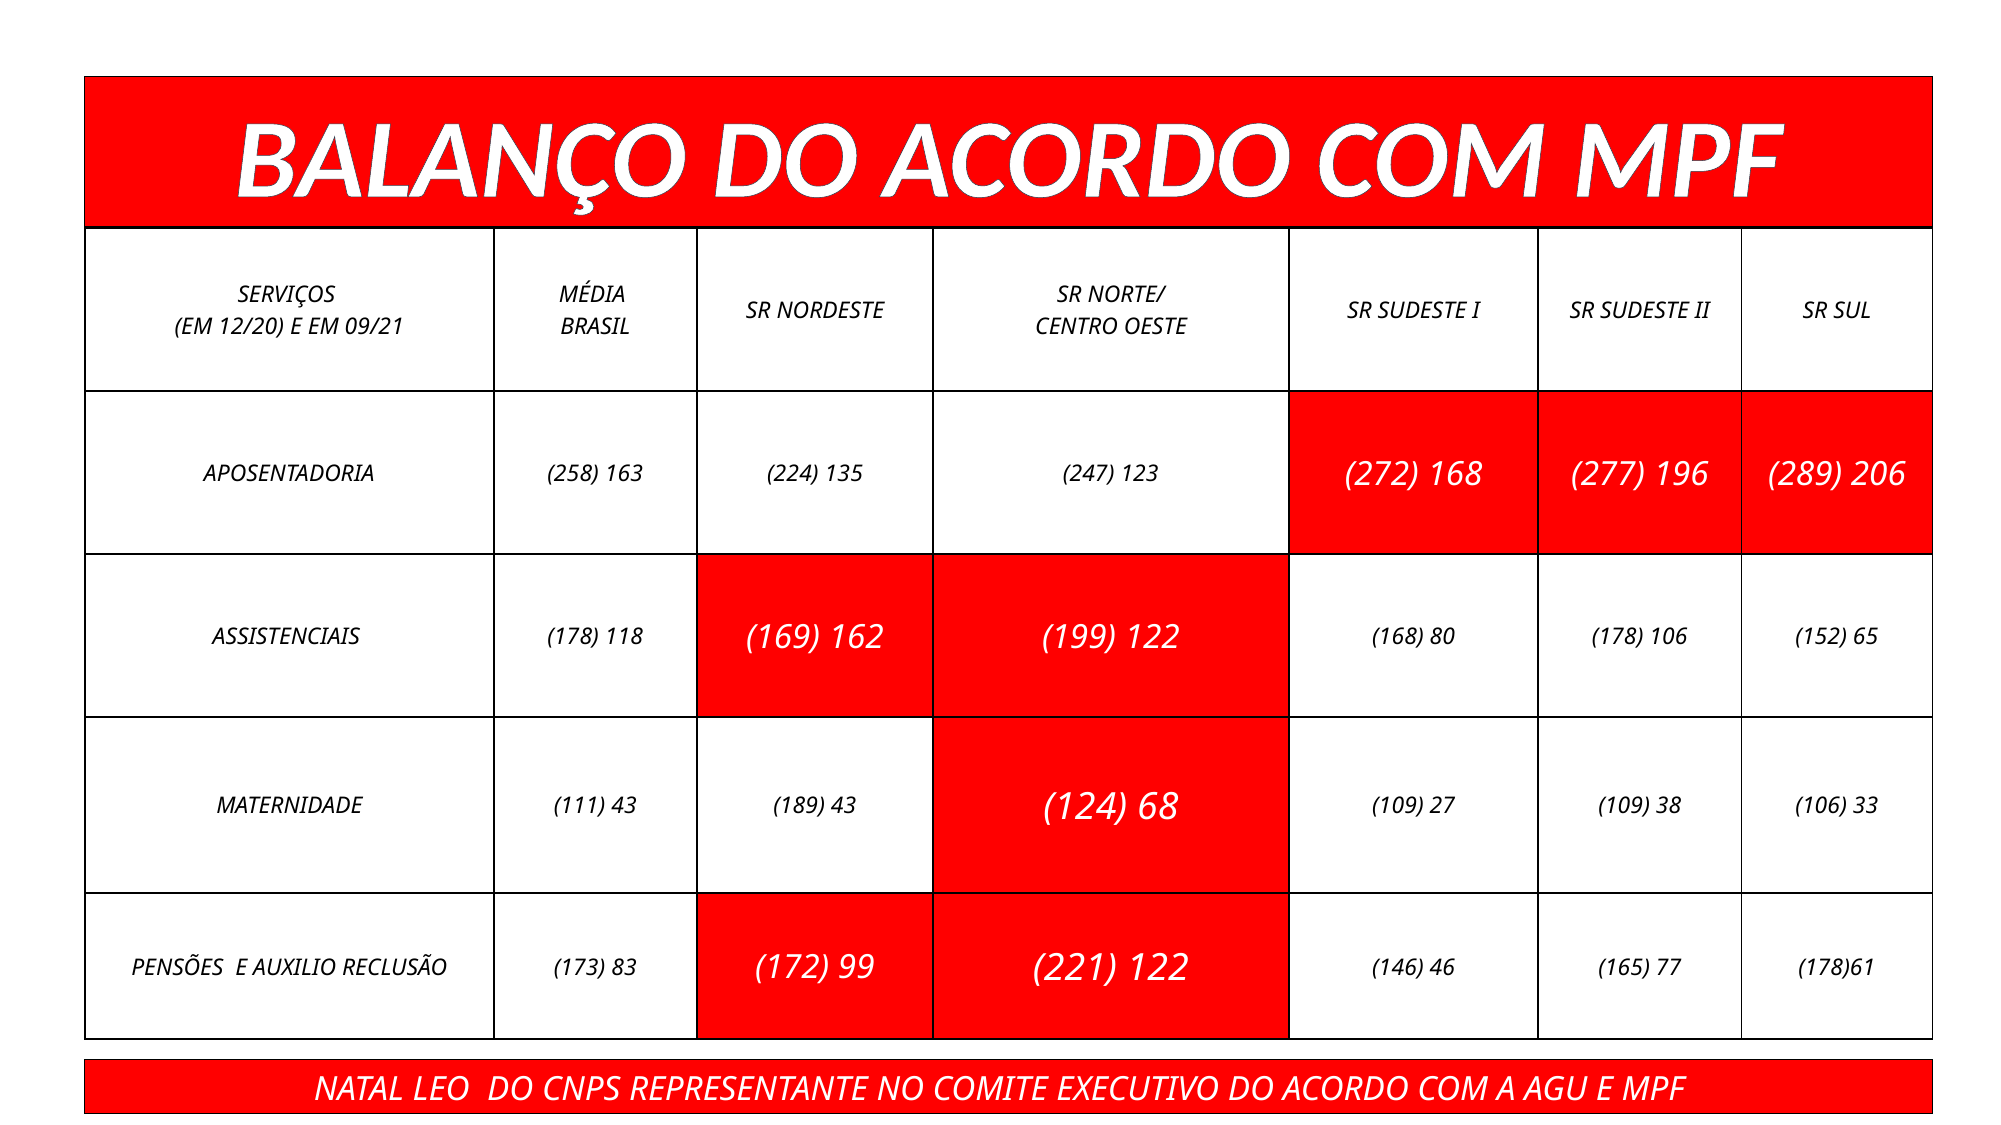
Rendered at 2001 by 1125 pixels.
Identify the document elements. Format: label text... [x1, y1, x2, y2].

table_cell PENSÕES E AUXILIO RECLUSÃO [86, 894, 493, 1038]
text_box BALANÇO DO ACORDO COM MPF [84, 76, 1933, 227]
table_cell (165) 77 [1539, 894, 1741, 1038]
table_cell (111) 43 [495, 718, 696, 892]
table_cell (178) 118 [495, 555, 696, 716]
table_cell (168) 80 [1290, 555, 1537, 716]
table_cell (199) 122 [934, 555, 1288, 716]
table_cell (247) 123 [934, 392, 1288, 553]
text_box NATAL LEO DO CNPS REPRESENTANTE NO COMITE EXECUTIVO DO ACORDO COM A AGU E MPF [84, 1059, 1933, 1114]
table_header SR NORDESTE [698, 229, 932, 390]
table_cell (221) 122 [934, 894, 1288, 1038]
table_cell (224) 135 [698, 392, 932, 553]
table_cell (289) 206 [1742, 392, 1932, 553]
table_cell (272) 168 [1290, 392, 1537, 553]
table_header SR SUDESTE II [1539, 229, 1741, 390]
table_cell APOSENTADORIA [86, 392, 493, 553]
table_cell (277) 196 [1539, 392, 1741, 553]
table_header MÉDIA BRASIL [495, 229, 696, 390]
table_cell (109) 27 [1290, 718, 1537, 892]
table_cell ASSISTENCIAIS [86, 555, 493, 716]
table_cell (152) 65 [1742, 555, 1932, 716]
table_cell (178) 106 [1539, 555, 1741, 716]
table_cell (169) 162 [698, 555, 932, 716]
table_header SERVIÇOS (EM 12/20) E EM 09/21 [86, 229, 493, 390]
table_header SR NORTE/ CENTRO OESTE [934, 229, 1288, 390]
table_header SR SUL [1742, 229, 1932, 390]
table_cell (124) 68 [934, 718, 1288, 892]
table_header SR SUDESTE I [1290, 229, 1537, 390]
table_cell (106) 33 [1742, 718, 1932, 892]
table_cell (189) 43 [698, 718, 932, 892]
table_cell (109) 38 [1539, 718, 1741, 892]
table_cell (173) 83 [495, 894, 696, 1038]
table_cell (258) 163 [495, 392, 696, 553]
table_cell (178)61 [1742, 894, 1932, 1038]
table_cell MATERNIDADE [86, 718, 493, 892]
table_cell (146) 46 [1290, 894, 1537, 1038]
table_cell (172) 99 [698, 894, 932, 1038]
